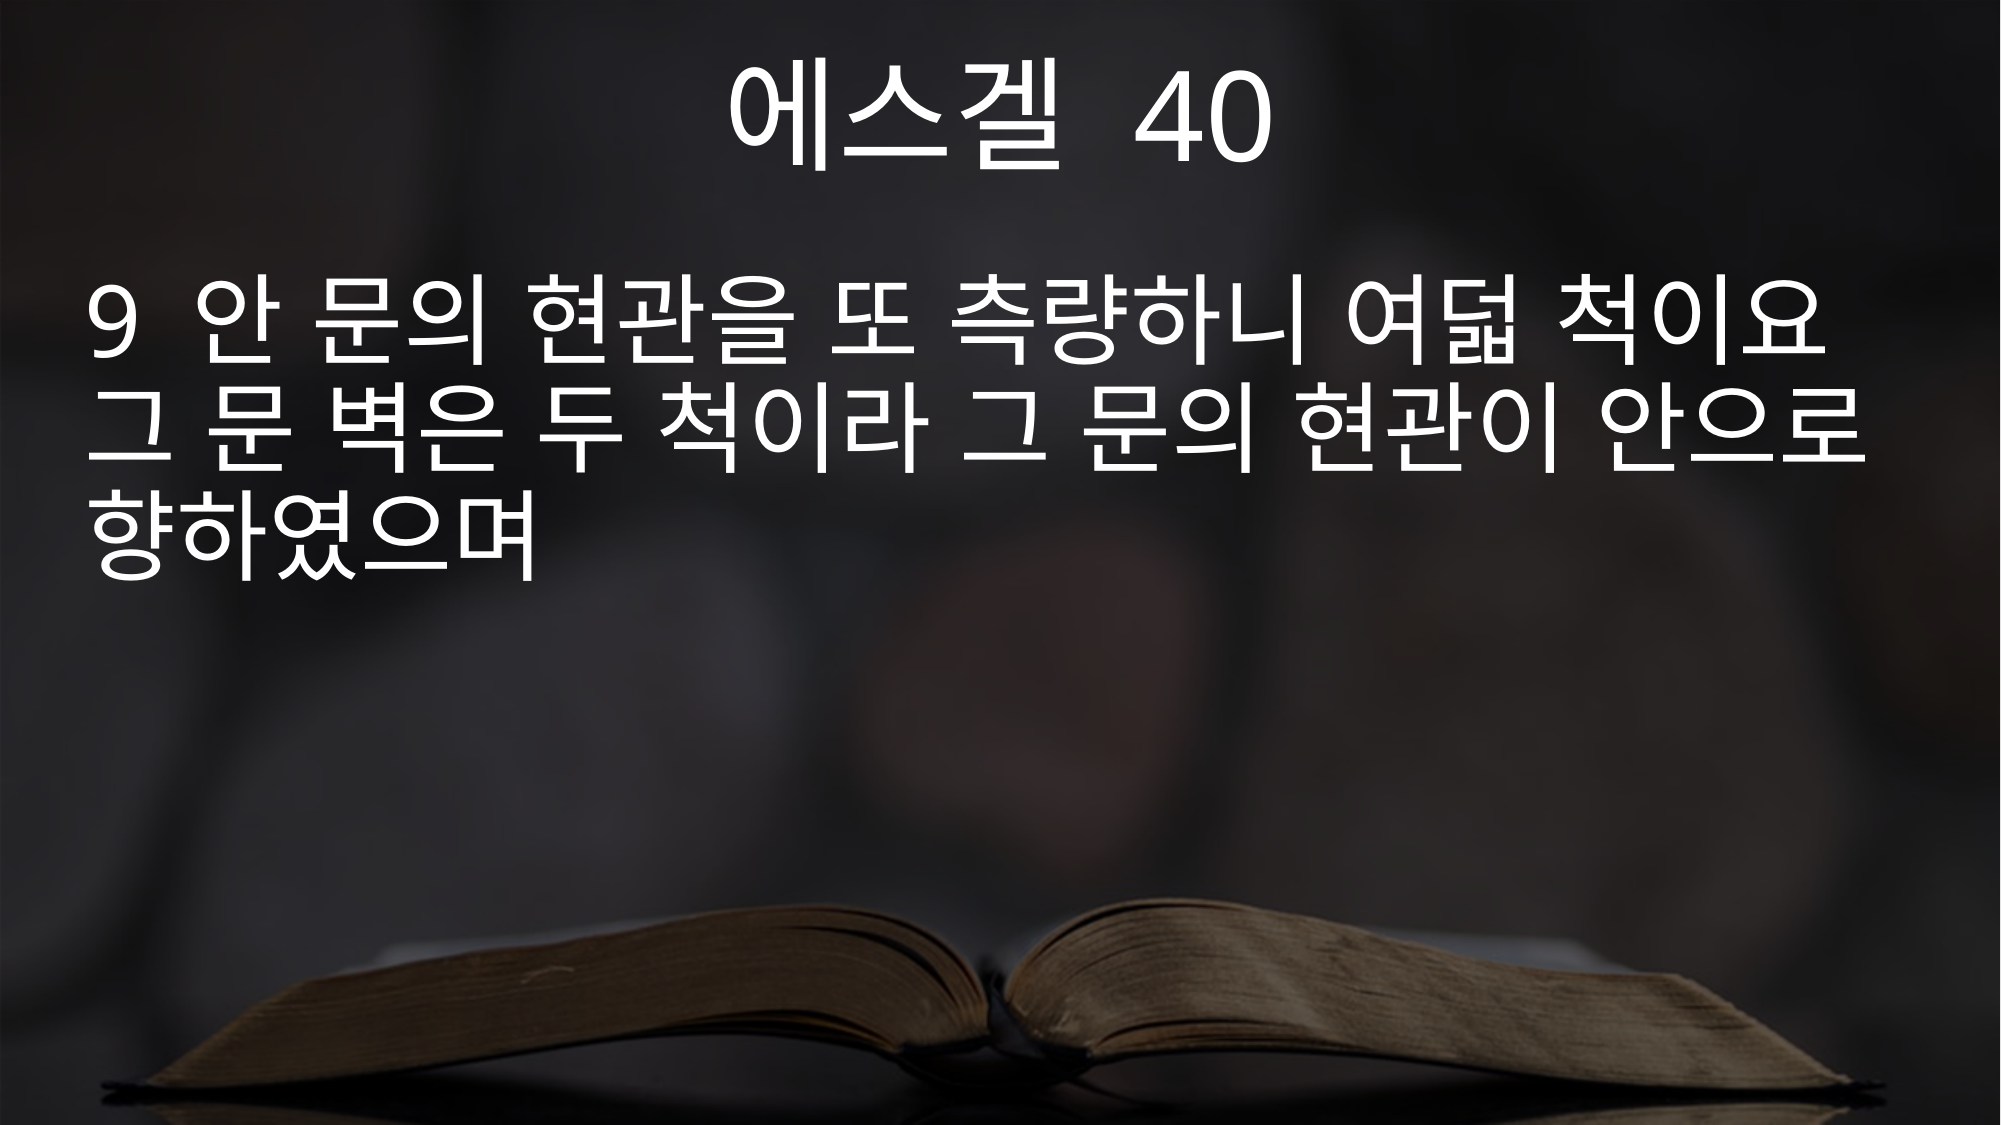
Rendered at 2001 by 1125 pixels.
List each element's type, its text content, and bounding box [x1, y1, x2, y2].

footer 에스겔 40 [0, 32, 2000, 192]
picture [0, 0, 2001, 1125]
list 9 안 문의 현관을 또 측량하니 여덟 척이요 그 문 벽은 두 척이라 그 문의 현관이 안으로 향하였으며 [69, 263, 1953, 423]
